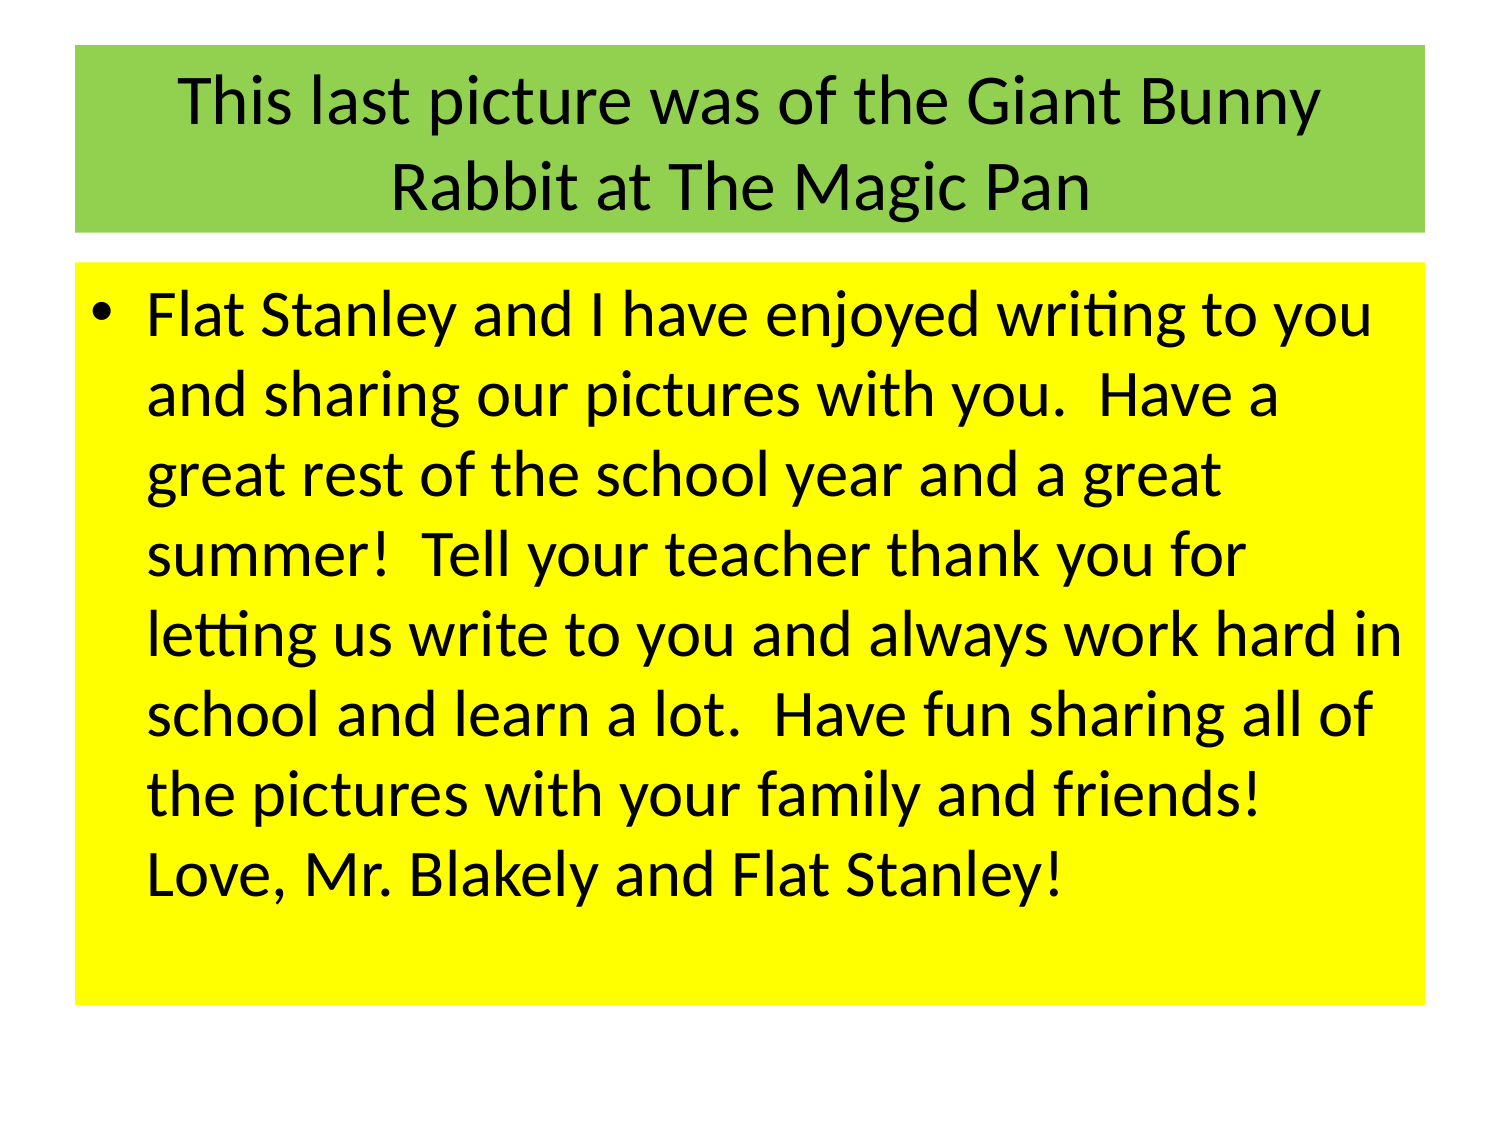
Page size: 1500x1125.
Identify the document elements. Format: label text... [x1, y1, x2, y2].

list Flat Stanley and I have enjoyed writing to you and sharing our pictures with you. Have a great rest of the school year and a great summer! Tell your teacher thank you for letting us write to you and always work hard in school and learn a lot. Have fun sharing all of the pictures with your family and friends! Love, Mr. Blakely and Flat Stanley! [75, 262, 1425, 1005]
title This last picture was of the Giant Bunny Rabbit at The Magic Pan [75, 45, 1425, 233]
